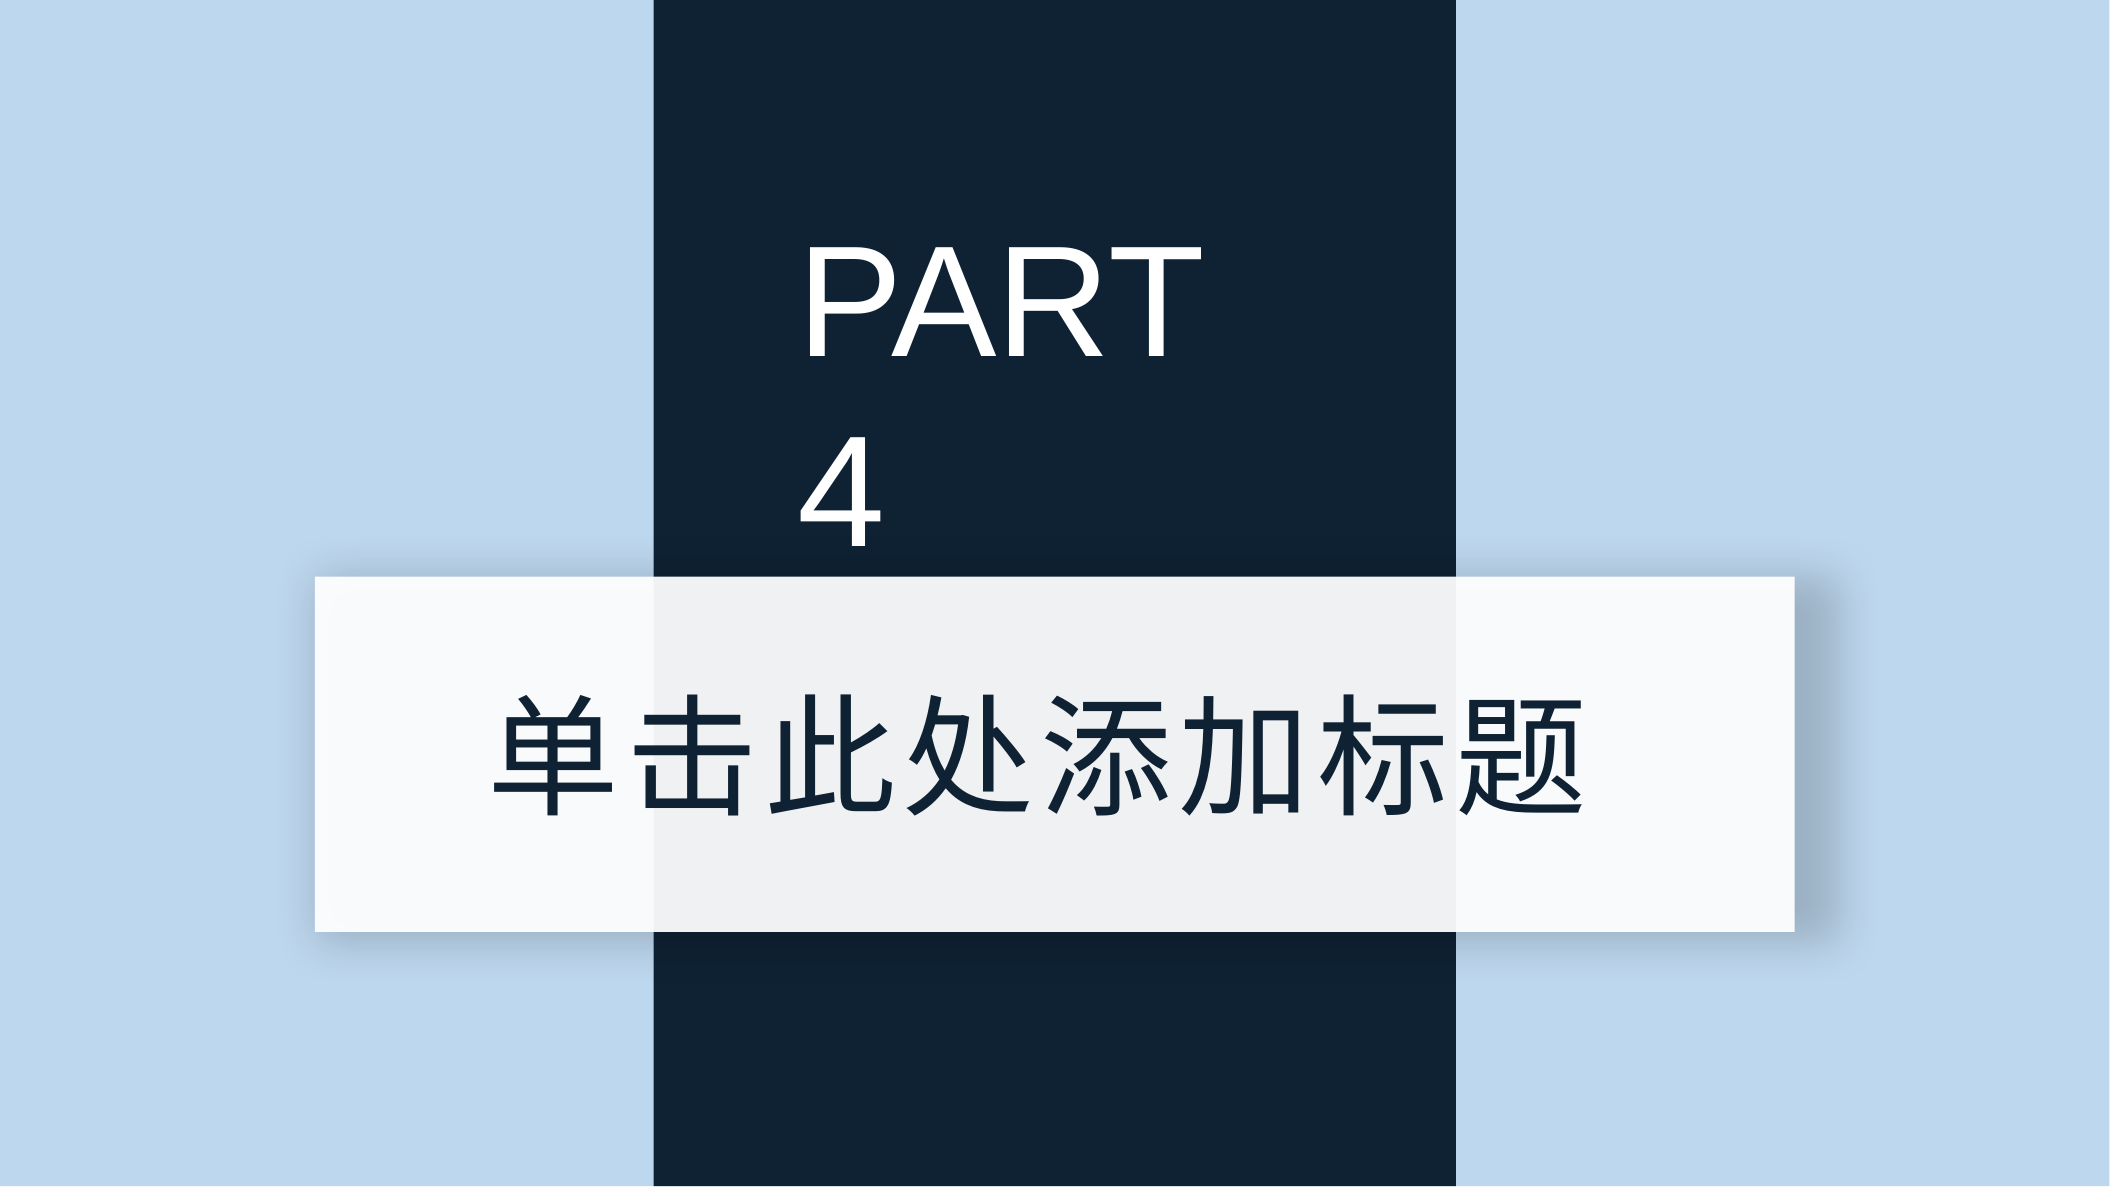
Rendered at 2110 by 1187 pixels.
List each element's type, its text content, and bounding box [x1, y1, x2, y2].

text_box [1457, 0, 2110, 1187]
text_box [314, 576, 1796, 933]
text_box [0, 0, 652, 1187]
text_box [652, 967, 1457, 1187]
text_box [652, 0, 1457, 554]
text_box 单击此处添加标题 [473, 666, 1637, 840]
text_box PART 4 [782, 191, 1327, 554]
